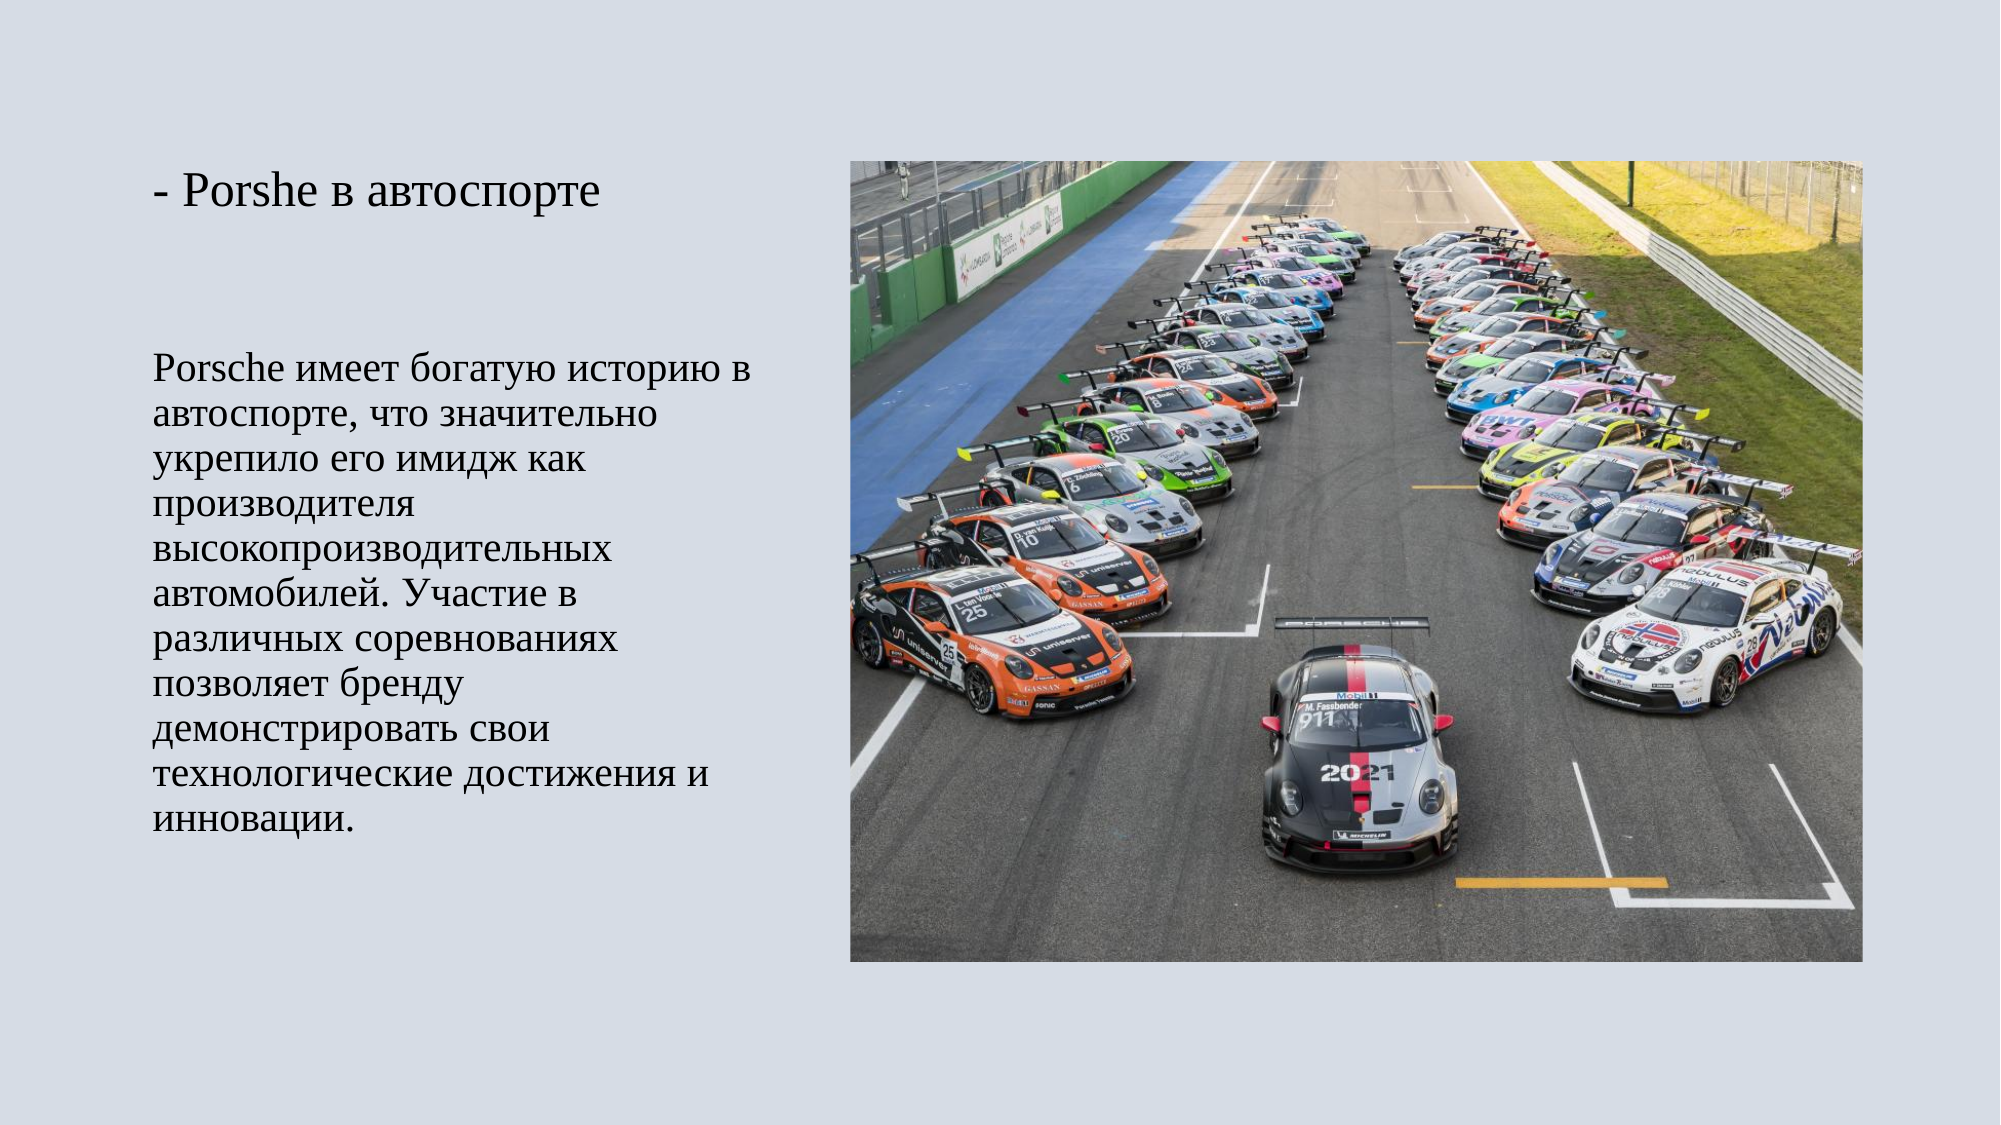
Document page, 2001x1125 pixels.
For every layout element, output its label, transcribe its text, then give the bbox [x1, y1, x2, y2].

list Porsche имеет богатую историю в автоспорте, что значительно укрепило его имидж как производителя высокопроизводительных автомобилей. Участие в различных соревнованиях позволяет бренду демонстрировать свои технологические достижения и инновации. [137, 337, 783, 963]
picture [850, 161, 1863, 962]
title - Porshe в автоспорте [137, 121, 783, 270]
